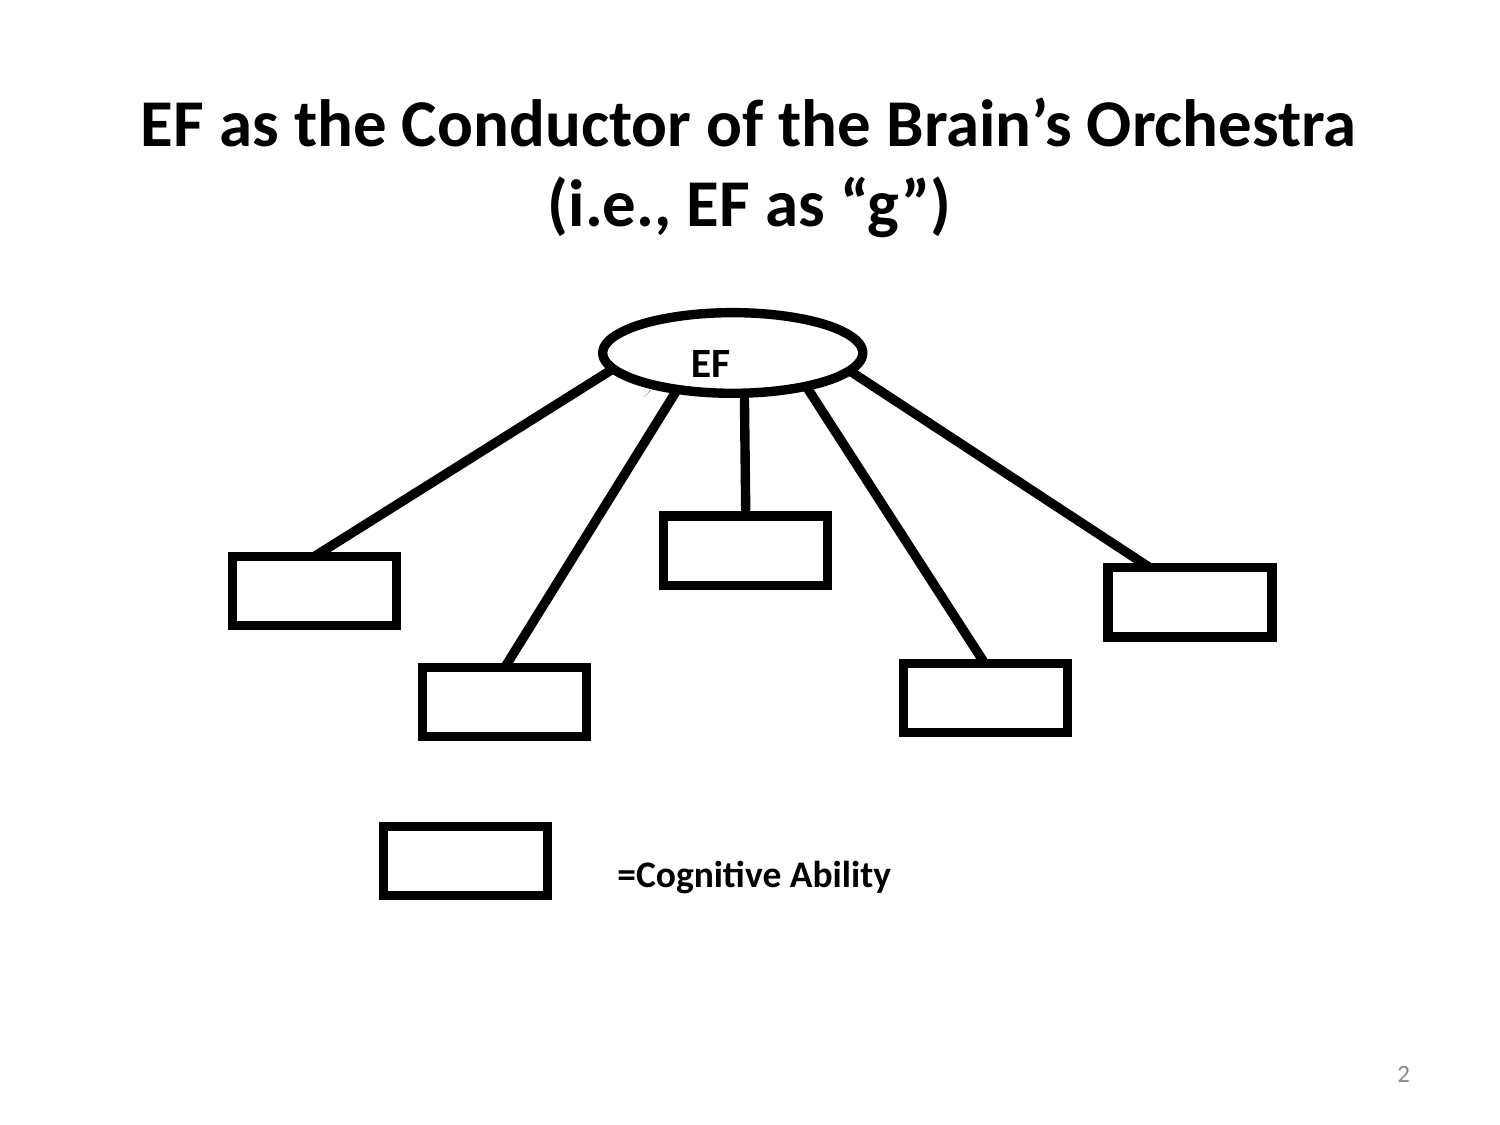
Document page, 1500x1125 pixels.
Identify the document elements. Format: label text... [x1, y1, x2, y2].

text_box [232, 556, 397, 626]
text_box EF [676, 328, 746, 394]
text_box [903, 663, 1068, 733]
text_box [422, 667, 587, 737]
slide_number 2 [1074, 1042, 1425, 1103]
title EF as the Conductor of the Brain’s Orchestra (i.e., EF as “g”) [112, 65, 1388, 254]
text_box [1107, 567, 1273, 637]
text_box [602, 312, 863, 394]
text_box [383, 826, 548, 896]
text_box =Cognitive Ability [602, 842, 907, 903]
text_box [663, 515, 828, 586]
